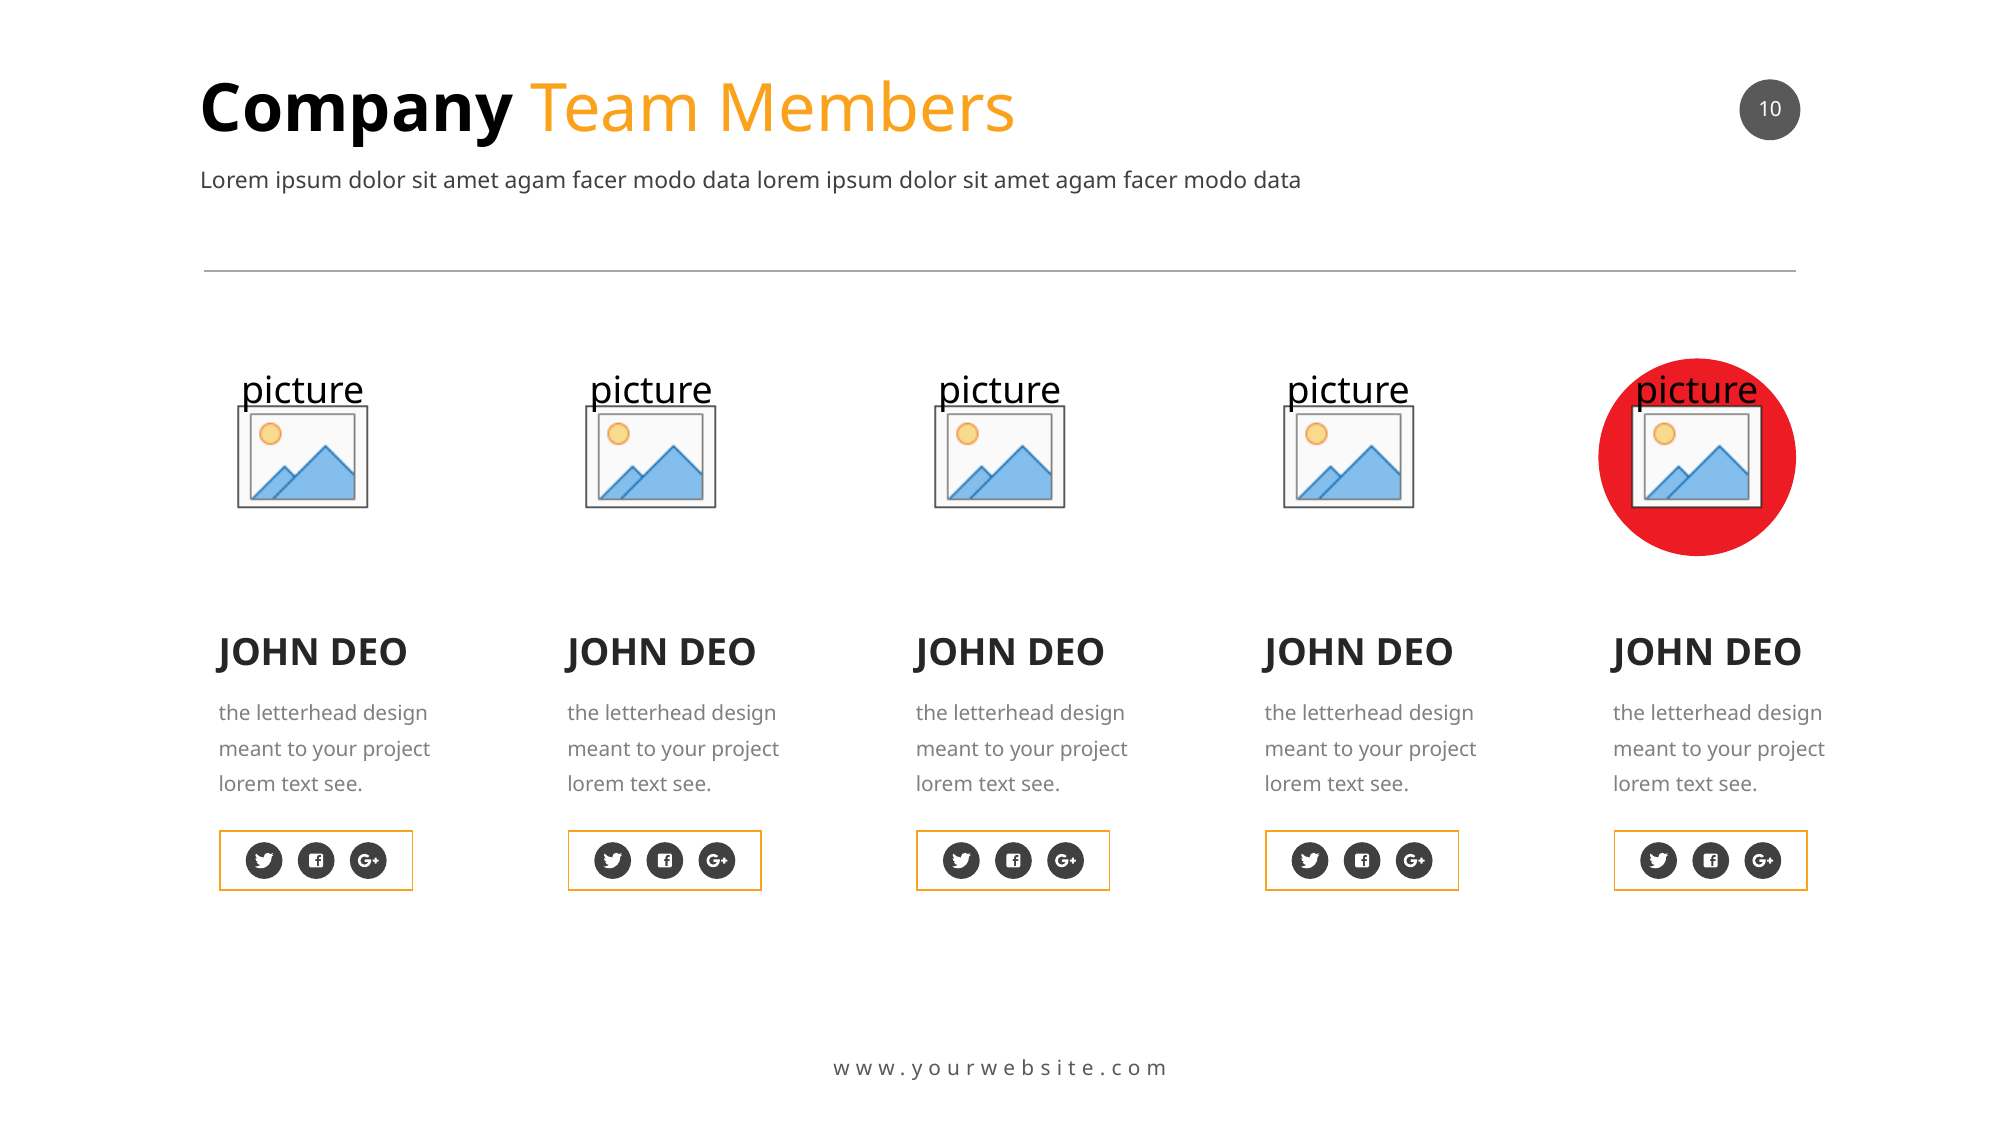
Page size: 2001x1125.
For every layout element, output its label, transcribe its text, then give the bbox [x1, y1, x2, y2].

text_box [1249, 617, 1497, 891]
picture [552, 358, 751, 557]
picture [203, 358, 402, 557]
title Company Team Members [184, 55, 1815, 165]
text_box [1598, 617, 1846, 891]
picture [1249, 358, 1448, 557]
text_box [552, 617, 800, 891]
picture [900, 358, 1099, 557]
list Lorem ipsum dolor sit amet agam facer modo data lorem ipsum dolor sit amet agam facer modo data [185, 165, 1815, 205]
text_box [901, 617, 1148, 891]
footer www.yourwebsite.com [777, 1037, 1223, 1098]
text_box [203, 617, 451, 891]
picture [1598, 358, 1797, 557]
